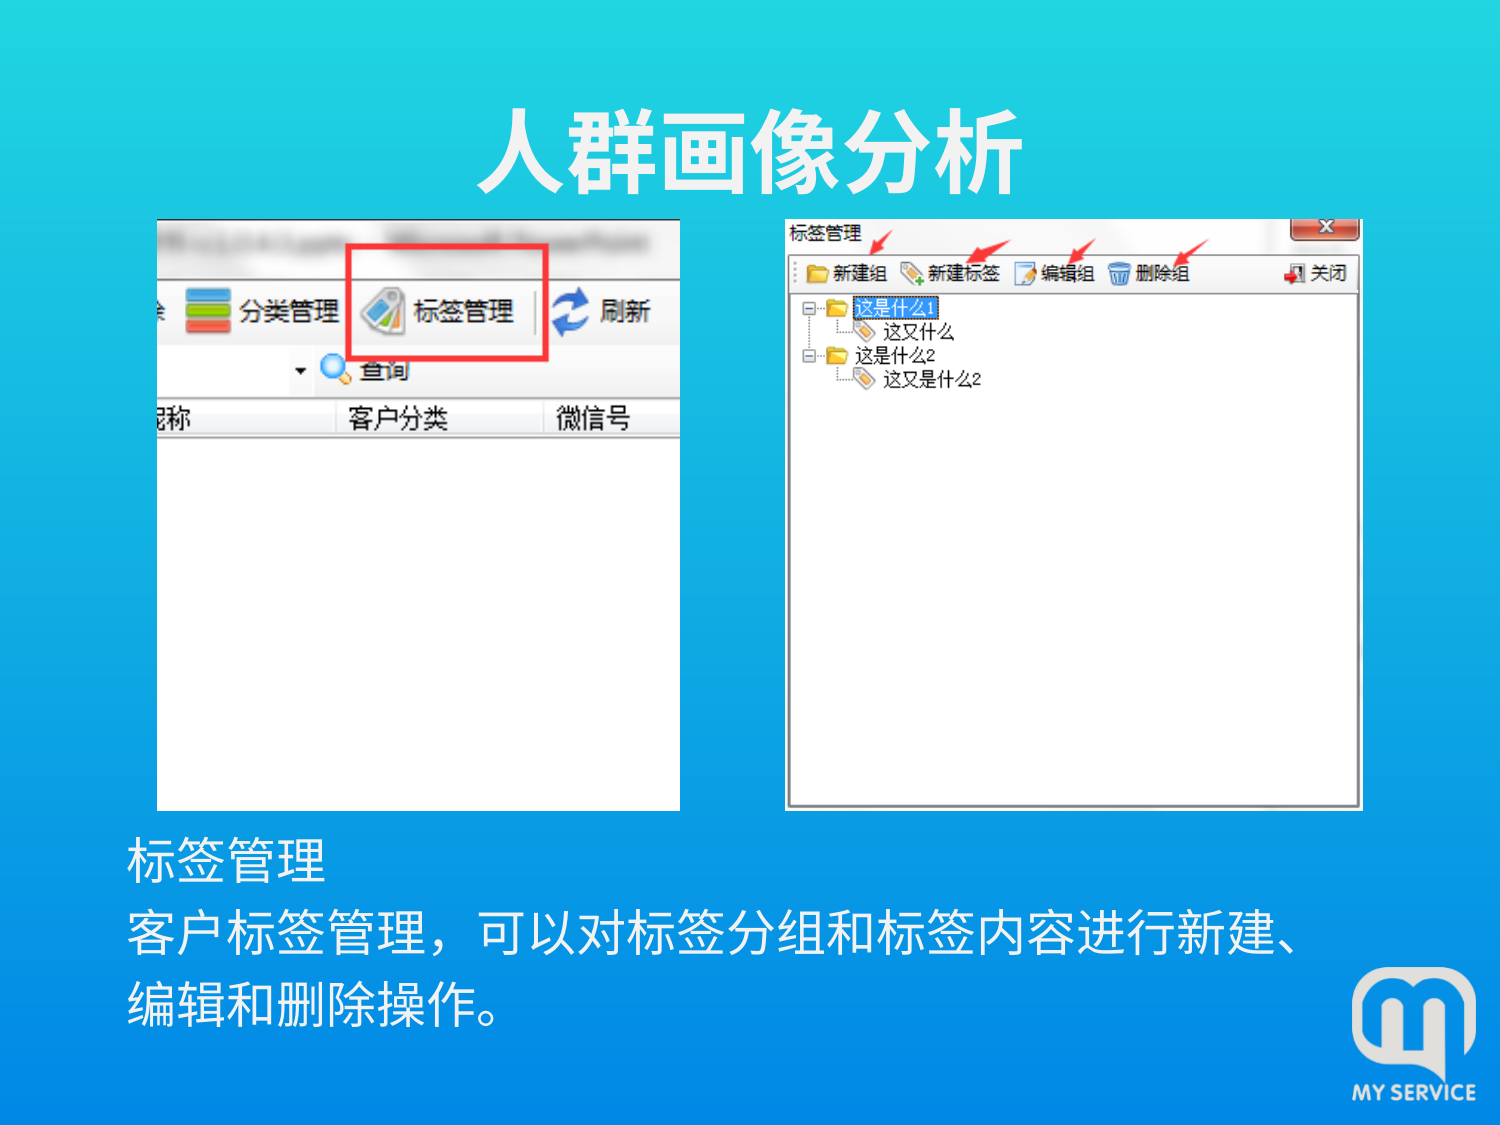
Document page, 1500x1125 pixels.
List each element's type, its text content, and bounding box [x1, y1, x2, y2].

picture [0, 219, 1500, 810]
title 人群画像分析 [75, 45, 1425, 233]
picture [1352, 967, 1476, 1107]
text_box 标签管理 客户标签管理，可以对标签分组和标签内容进行新建、编辑和删除操作。 [112, 810, 1388, 1042]
